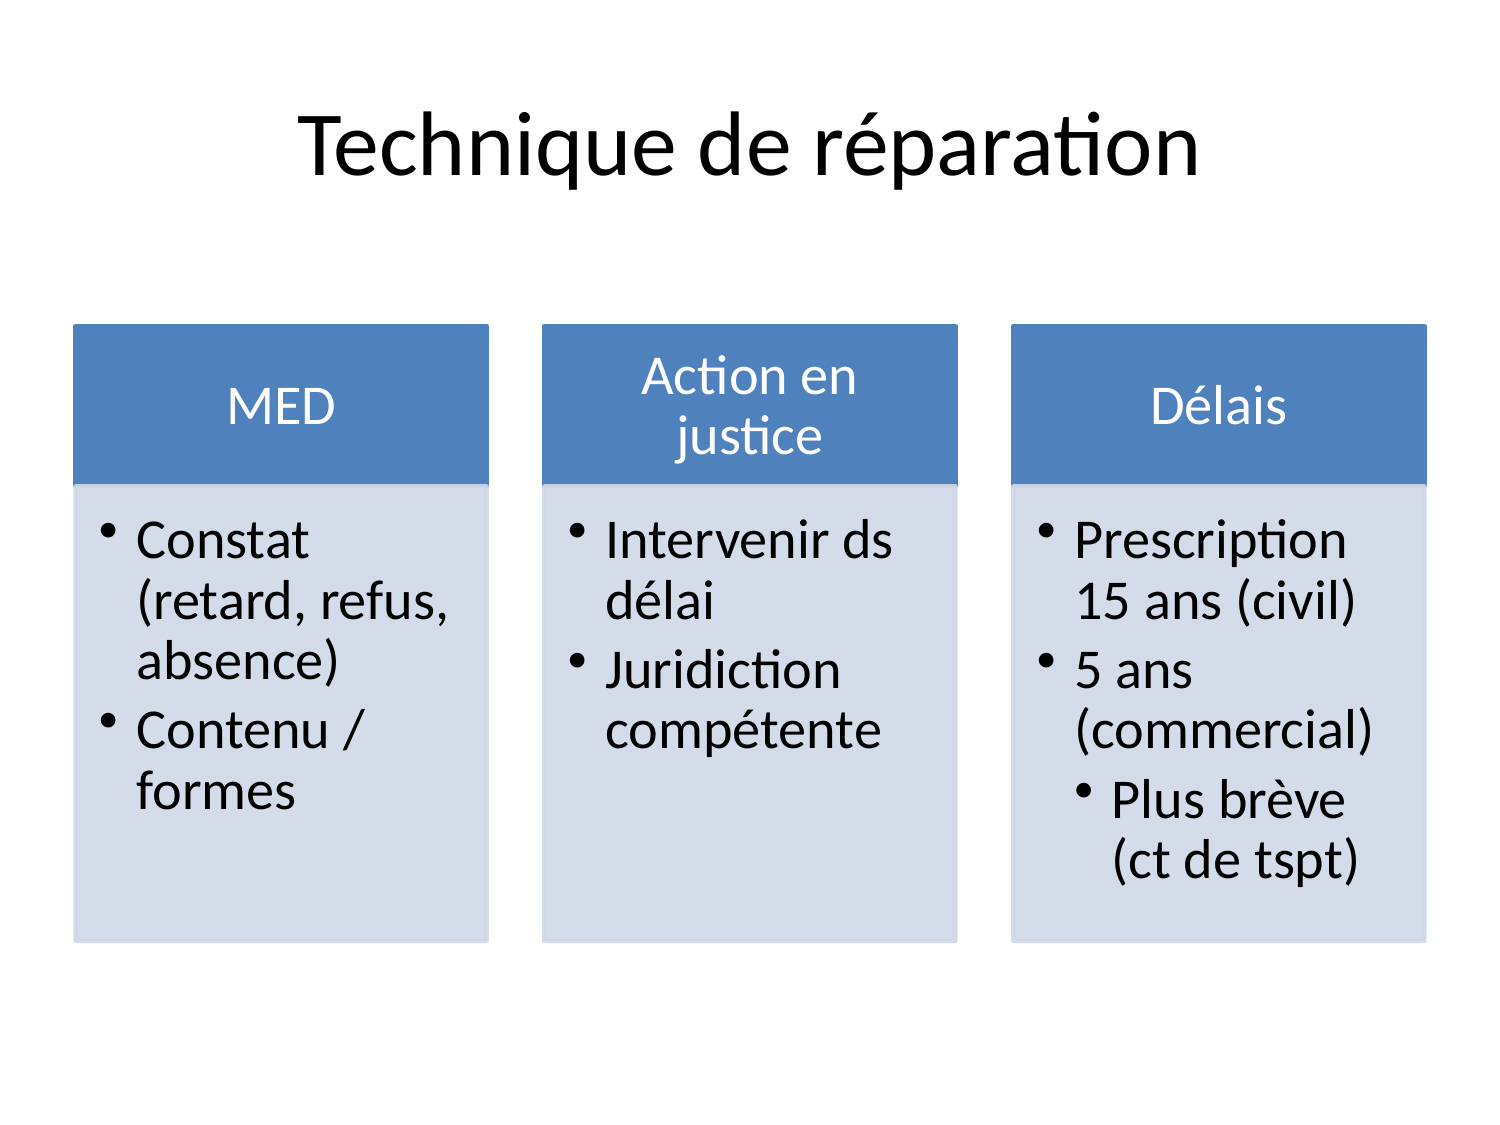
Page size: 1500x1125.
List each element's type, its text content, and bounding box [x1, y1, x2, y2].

title Technique de réparation [75, 45, 1425, 233]
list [74, 262, 1426, 1006]
